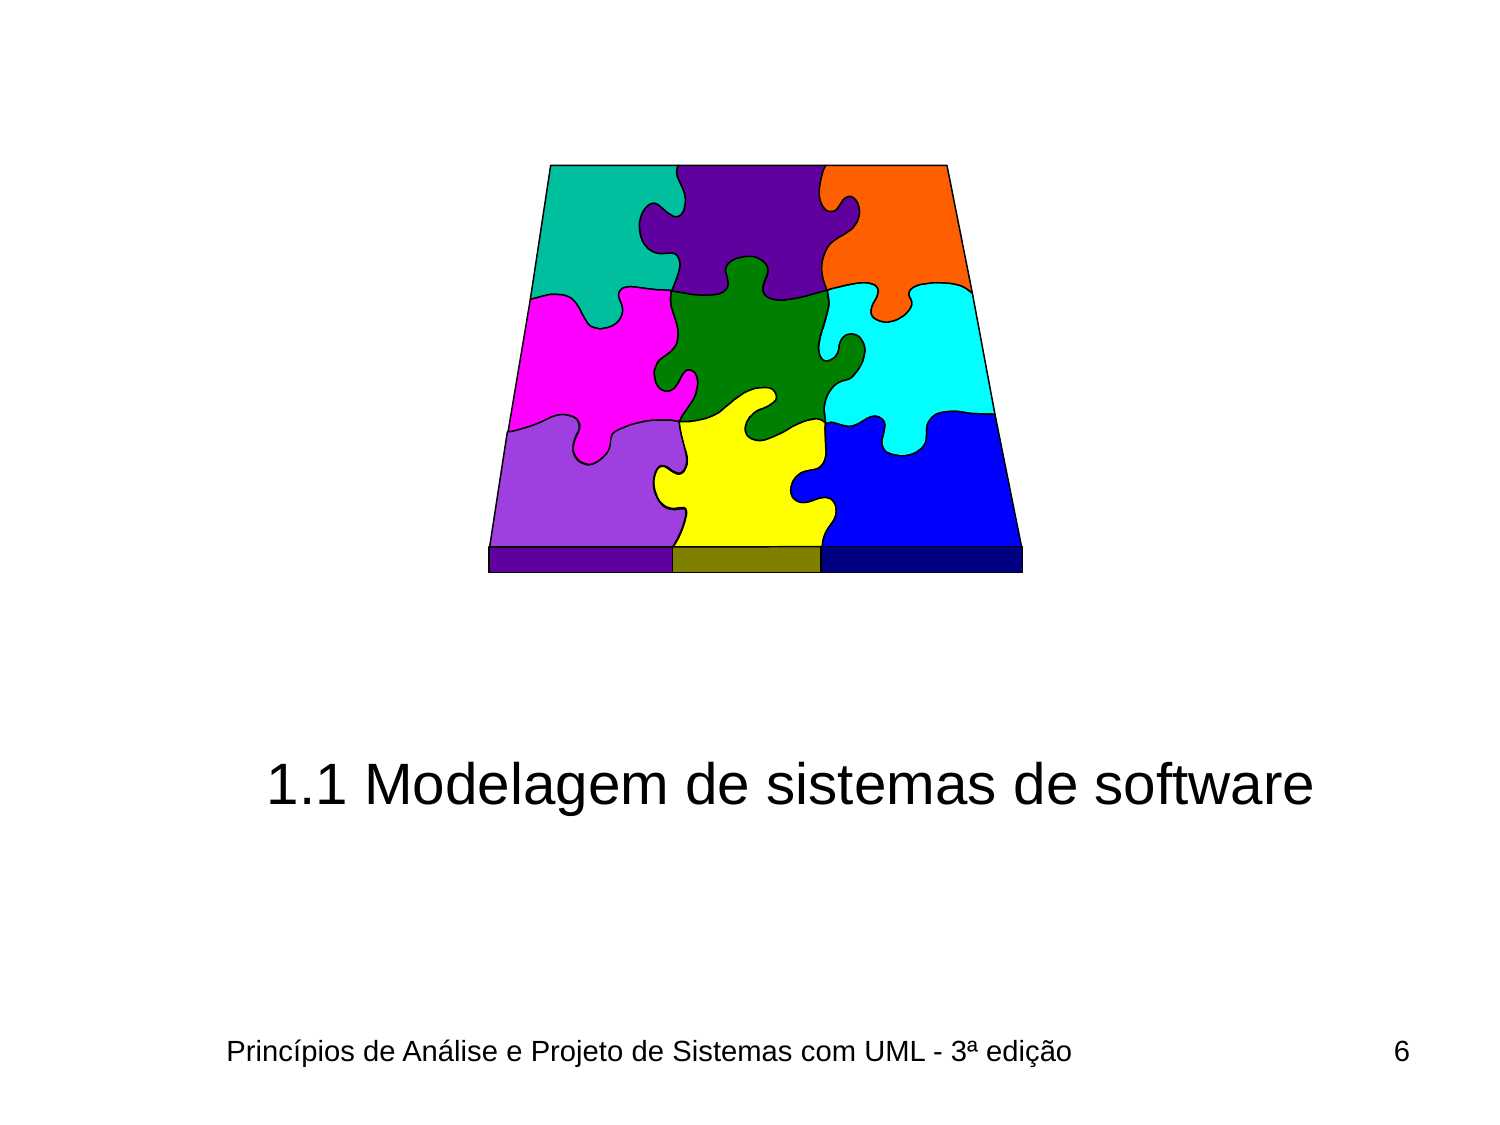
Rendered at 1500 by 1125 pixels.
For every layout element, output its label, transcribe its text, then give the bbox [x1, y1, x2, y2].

slide_number 6 [1237, 1024, 1426, 1103]
subtitle [224, 637, 1276, 926]
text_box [487, 162, 1026, 574]
footer Princípios de Análise e Projeto de Sistemas com UML - 3ª edição [74, 1024, 1226, 1103]
title 1.1 Modelagem de sistemas de software [206, 633, 1377, 929]
